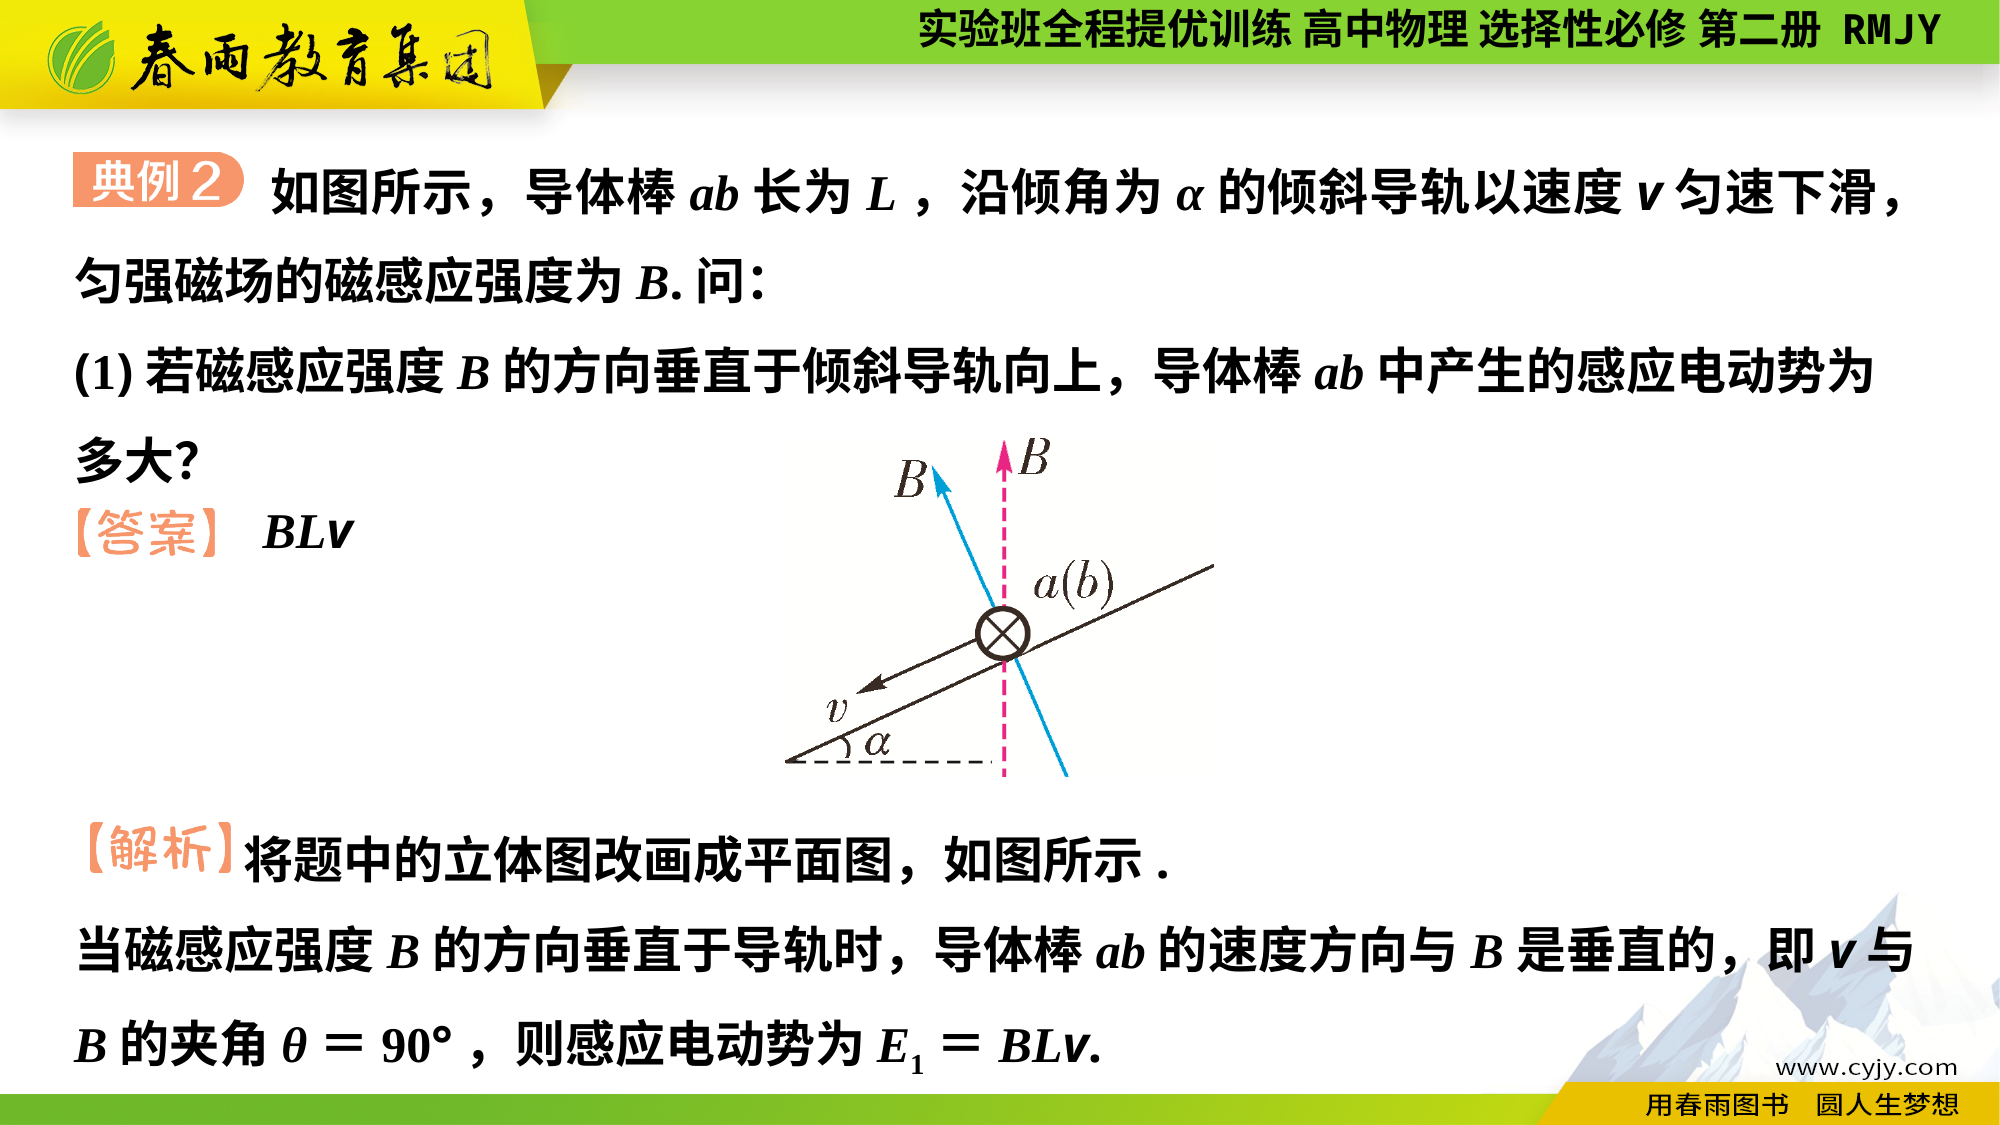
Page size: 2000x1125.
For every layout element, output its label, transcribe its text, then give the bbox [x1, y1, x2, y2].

text_box 将题中的立体图改画成平面图，如图所示. 当磁感应强度B的方向垂直于导轨时，导体棒ab的速度方向与B是垂直的，即v与B的夹角θ＝90°，则感应电动势为E1＝BLv. [59, 790, 1944, 1088]
text_box BLv [248, 491, 429, 567]
list 如图所示，导体棒ab长为L，沿倾角为α的倾斜导轨以速度v匀速下滑，匀强磁场的磁感应强度为B.问： (1)若磁感应强度B的方向垂直于倾斜导轨向上，导体棒ab中产生的感应电动势为 多大？ [59, 122, 1944, 502]
picture [0, 0, 2000, 1125]
